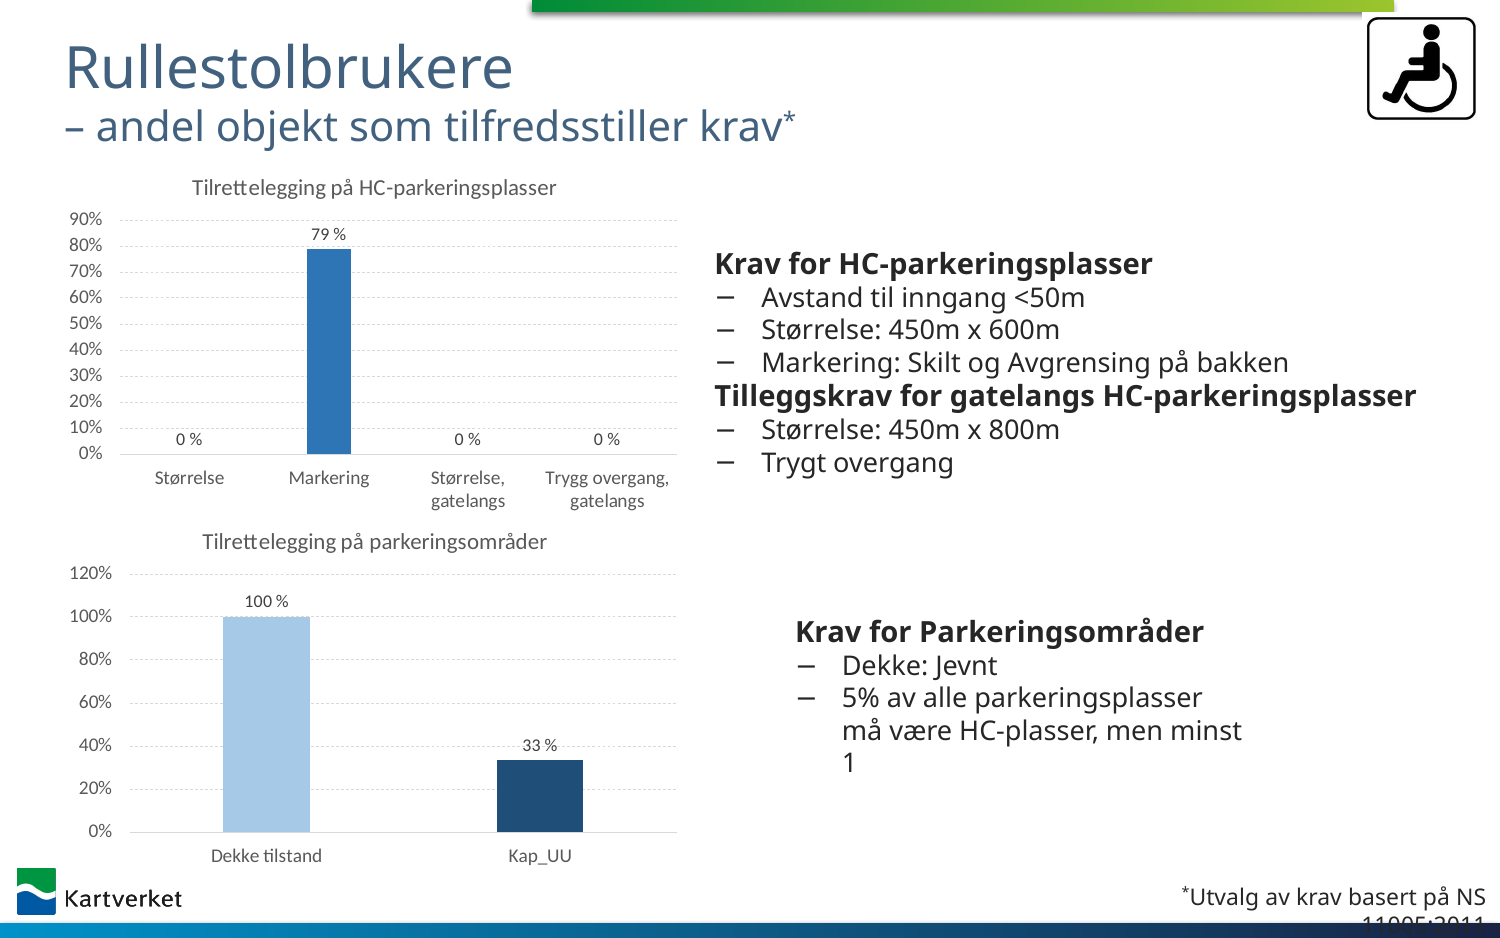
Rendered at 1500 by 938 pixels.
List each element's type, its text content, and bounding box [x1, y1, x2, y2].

text_box Krav for Parkeringsområder Dekke: Jevnt 5% av alle parkeringsplasser må være HC-plasser, men minst 1 [780, 605, 1261, 786]
text_box *Utvalg av krav basert på NS 11005:2011 [1068, 873, 1500, 938]
text_box Krav for HC-parkeringsplasser Avstand til inngang <50m Størrelse: 450m x 600m Markering: Skilt og Avgrensing på bakken Tilleggskrav for gatelangs HC-parkeringsplasser Størrelse: 450m x 800m Trygt overgang [699, 237, 1433, 485]
text_box Rullestolbrukere – andel objekt som tilfredsstiller krav* [49, 25, 1431, 158]
picture [1362, 12, 1481, 126]
picture [62, 166, 688, 519]
picture [62, 520, 688, 874]
